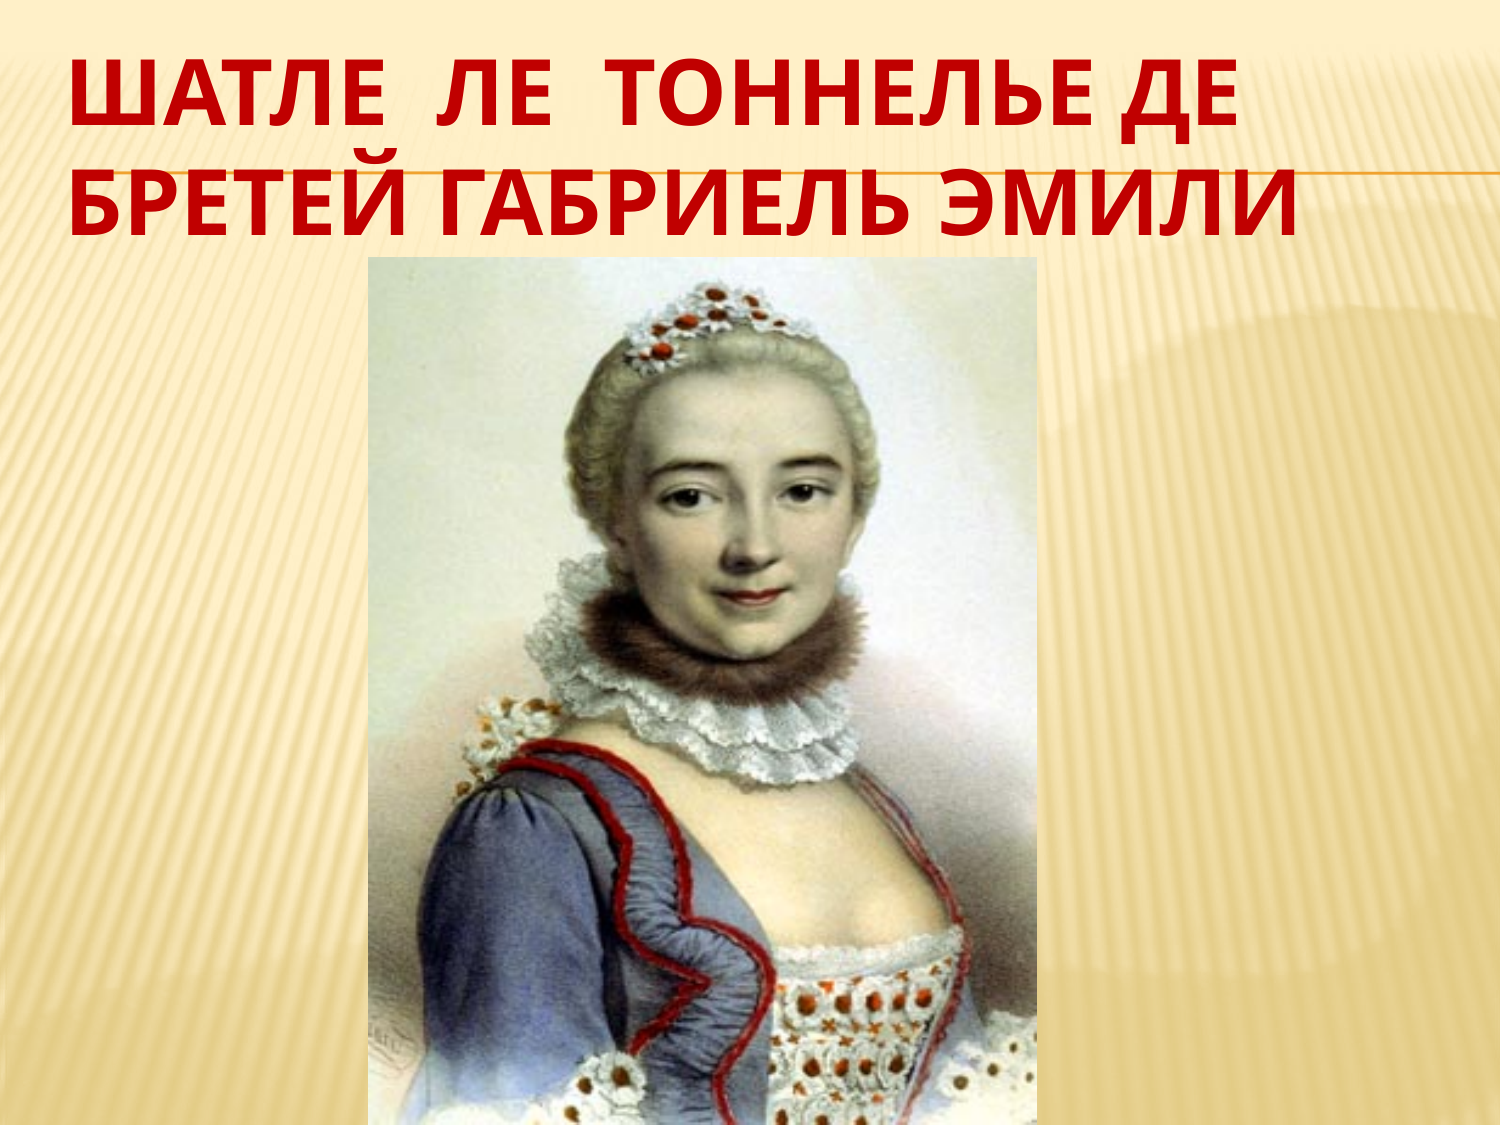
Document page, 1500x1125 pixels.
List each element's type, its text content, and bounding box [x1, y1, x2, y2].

picture [368, 257, 1037, 1125]
title Шатле Ле тоннелье де бретей габриель эмили [50, 75, 1475, 213]
